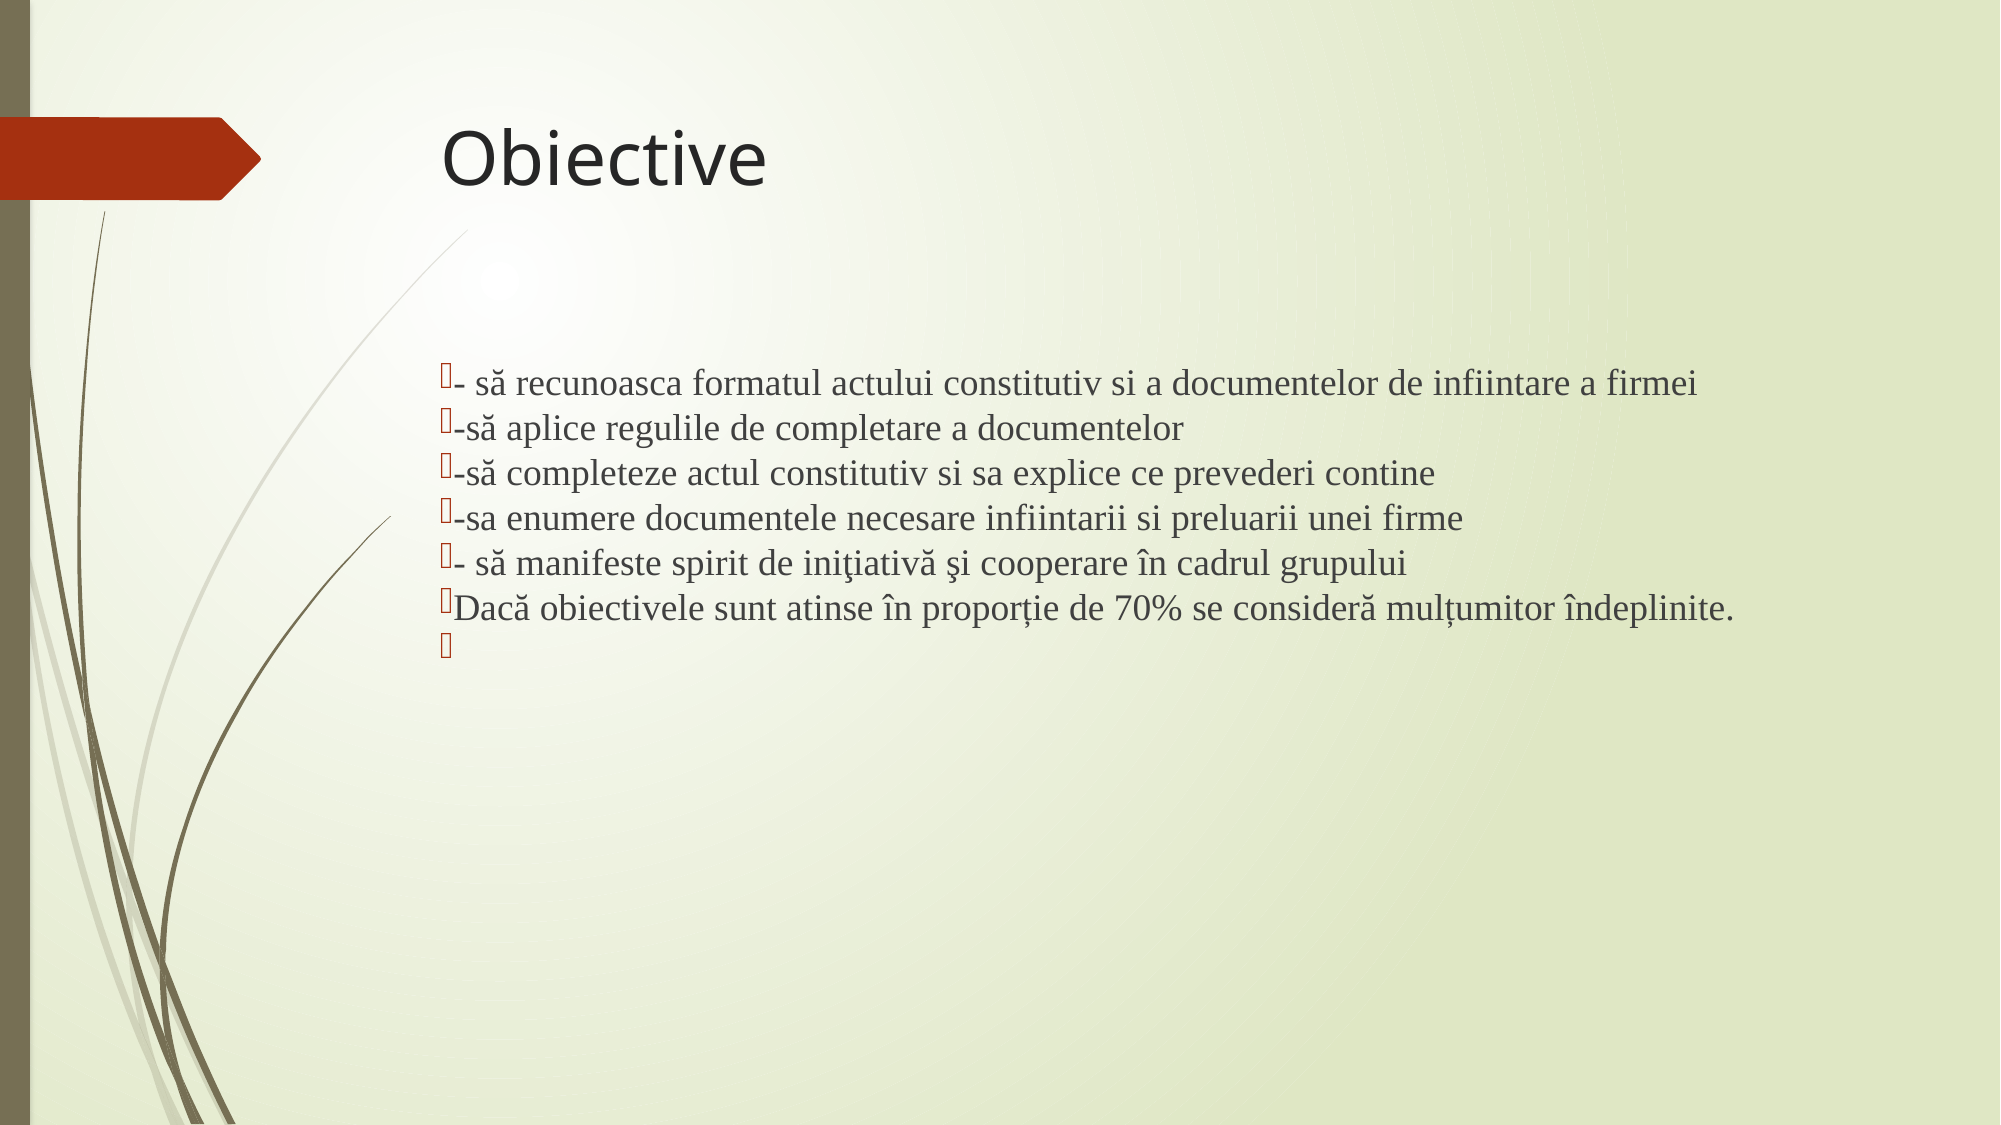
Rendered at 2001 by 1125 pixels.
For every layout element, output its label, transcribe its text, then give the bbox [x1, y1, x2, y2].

title Obiective [425, 102, 1888, 313]
list - să recunoasca formatul actului constitutiv si a documentelor de infiintare a firmei -să aplice regulile de completare a documentelor -să completeze actul constitutiv si sa explice ce prevederi contine -sa enumere documentele necesare infiintarii si preluarii unei firme - să manifeste spirit de iniţiativă şi cooperare în cadrul grupului Dacă obiectivele sunt atinse în proporție de 70% se consideră mulțumitor îndeplinite. [424, 350, 1888, 970]
